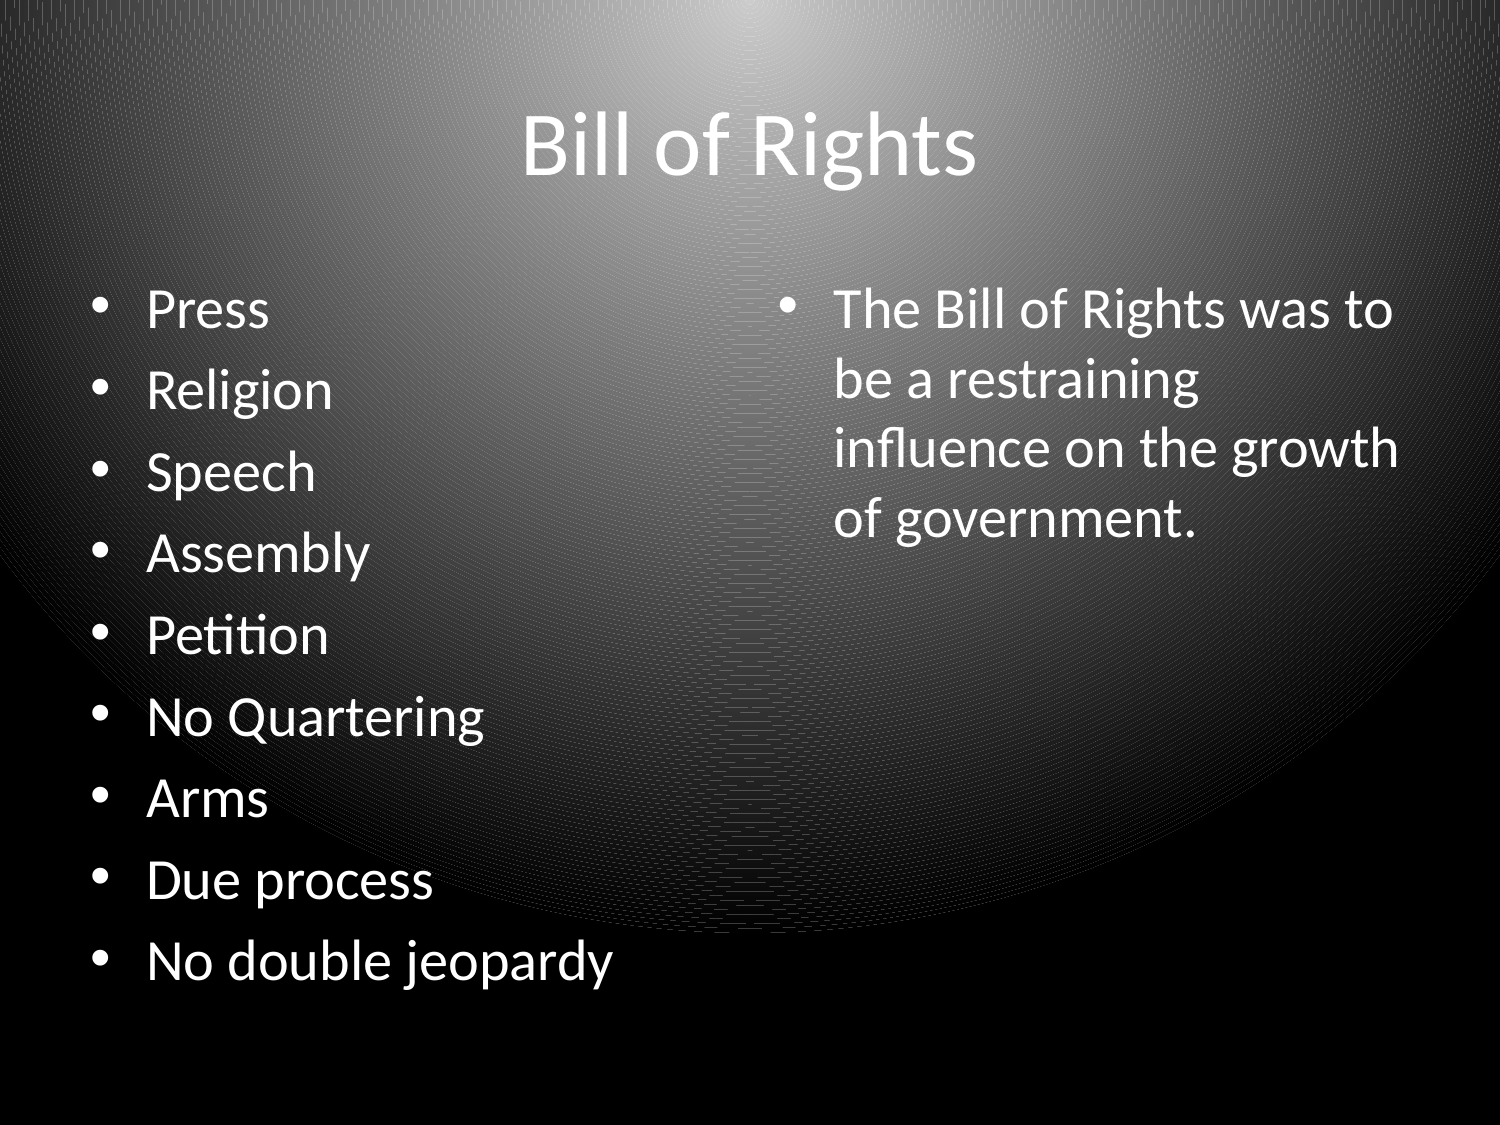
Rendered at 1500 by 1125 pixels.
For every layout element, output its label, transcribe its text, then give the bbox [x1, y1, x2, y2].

list Press Religion Speech Assembly Petition No Quartering Arms Due process No double jeopardy [75, 262, 738, 1005]
title Bill of Rights [75, 45, 1425, 233]
list The Bill of Rights was to be a restraining influence on the growth of government. [762, 262, 1425, 1005]
